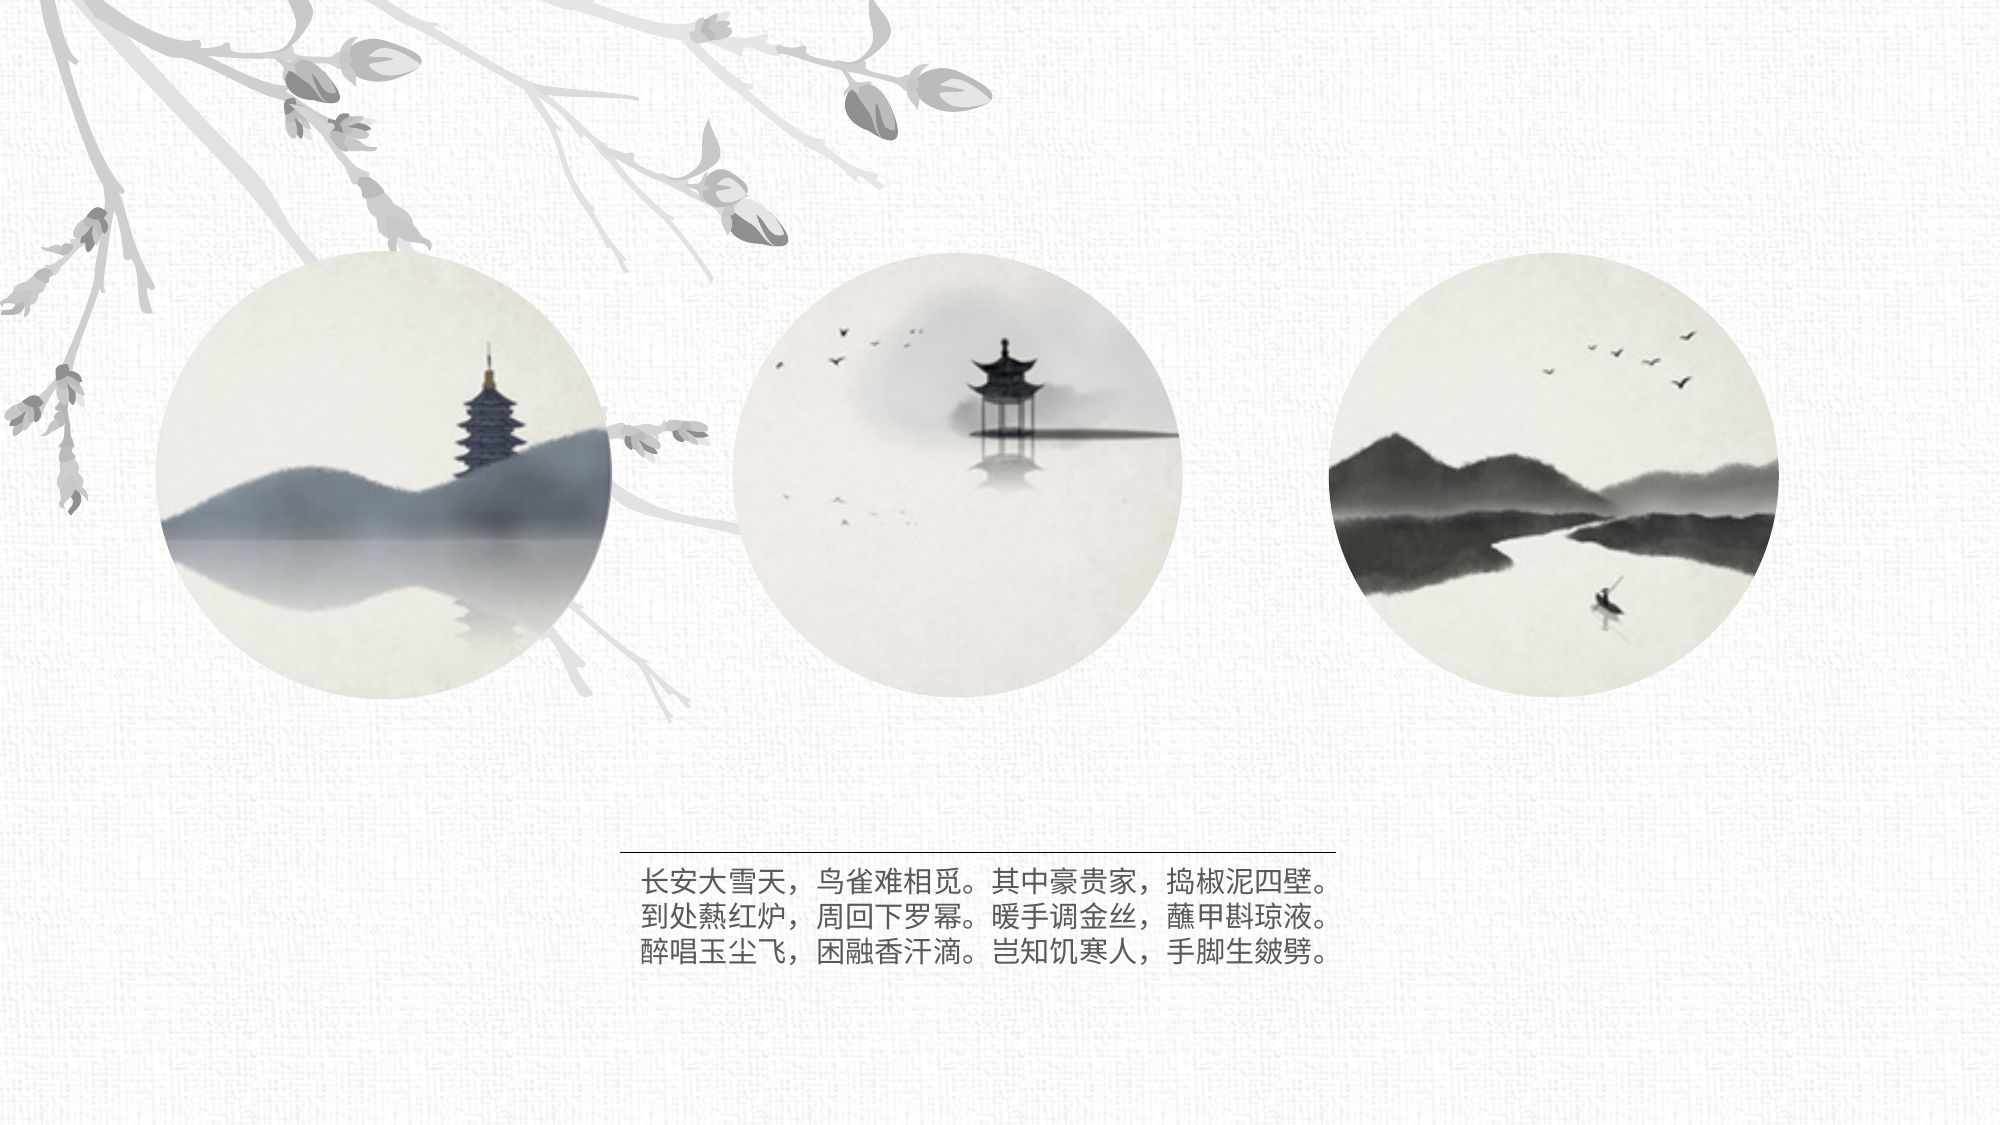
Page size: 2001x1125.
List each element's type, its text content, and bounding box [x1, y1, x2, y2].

text_box 长安大雪天，鸟雀难相觅。其中豪贵家，捣椒泥四壁。 到处爇红炉，周回下罗幂。暖手调金丝，蘸甲斟琼液。 醉唱玉尘飞，困融香汗滴。岂知饥寒人，手脚生皴劈。 [625, 856, 1391, 976]
picture [134, 0, 1183, 859]
picture [1328, 253, 1779, 698]
